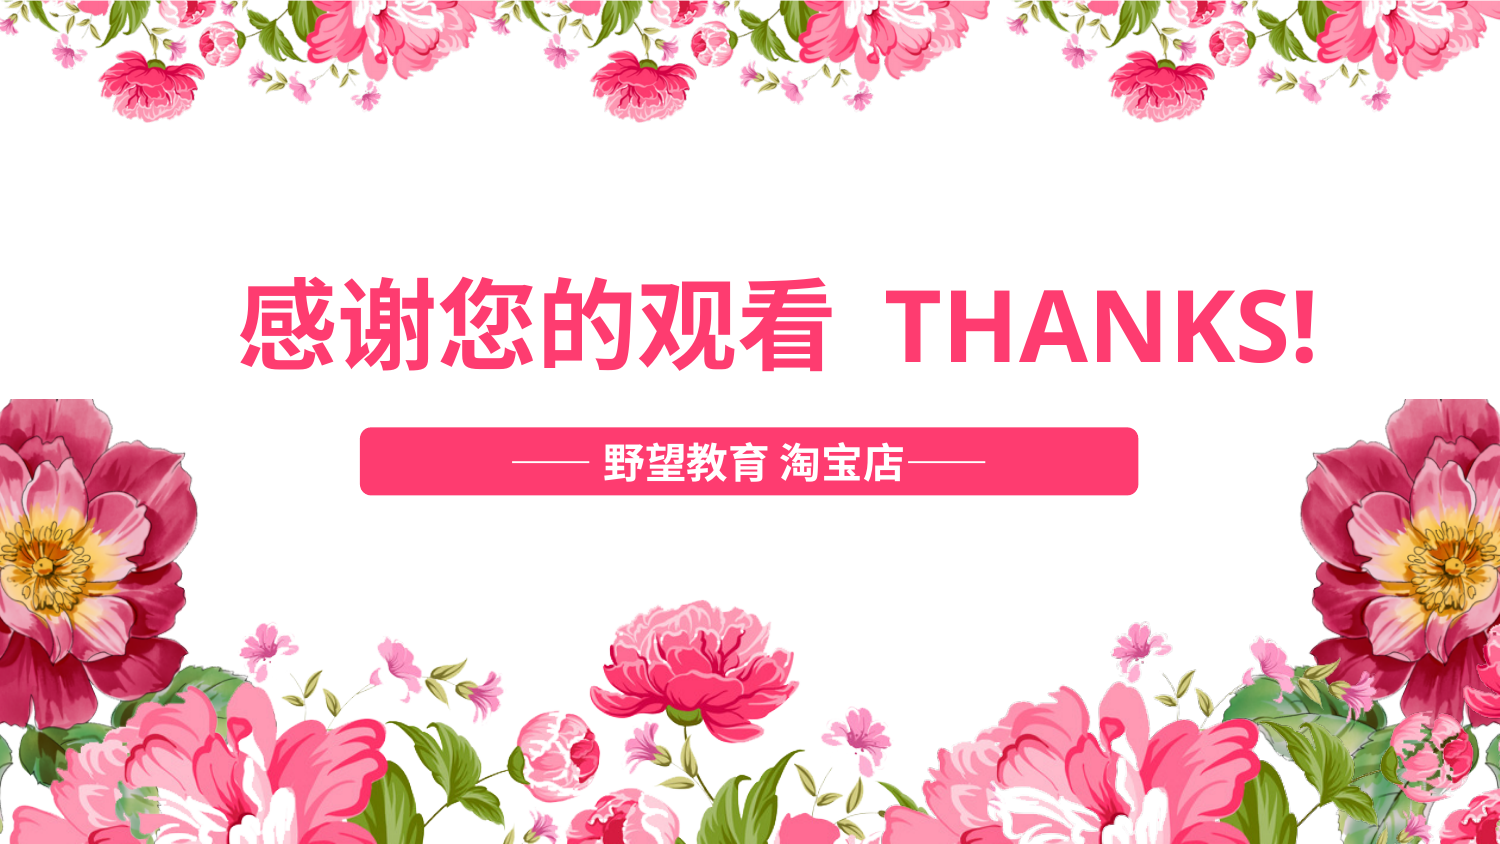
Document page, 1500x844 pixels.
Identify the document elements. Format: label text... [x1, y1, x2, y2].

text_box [0, 599, 1500, 844]
picture [0, 399, 277, 599]
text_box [0, 0, 1500, 123]
text_box 感谢您的观看 THANKS! [223, 254, 1335, 390]
picture [1221, 399, 1500, 599]
text_box ——野望教育 淘宝店—— [358, 426, 1140, 497]
